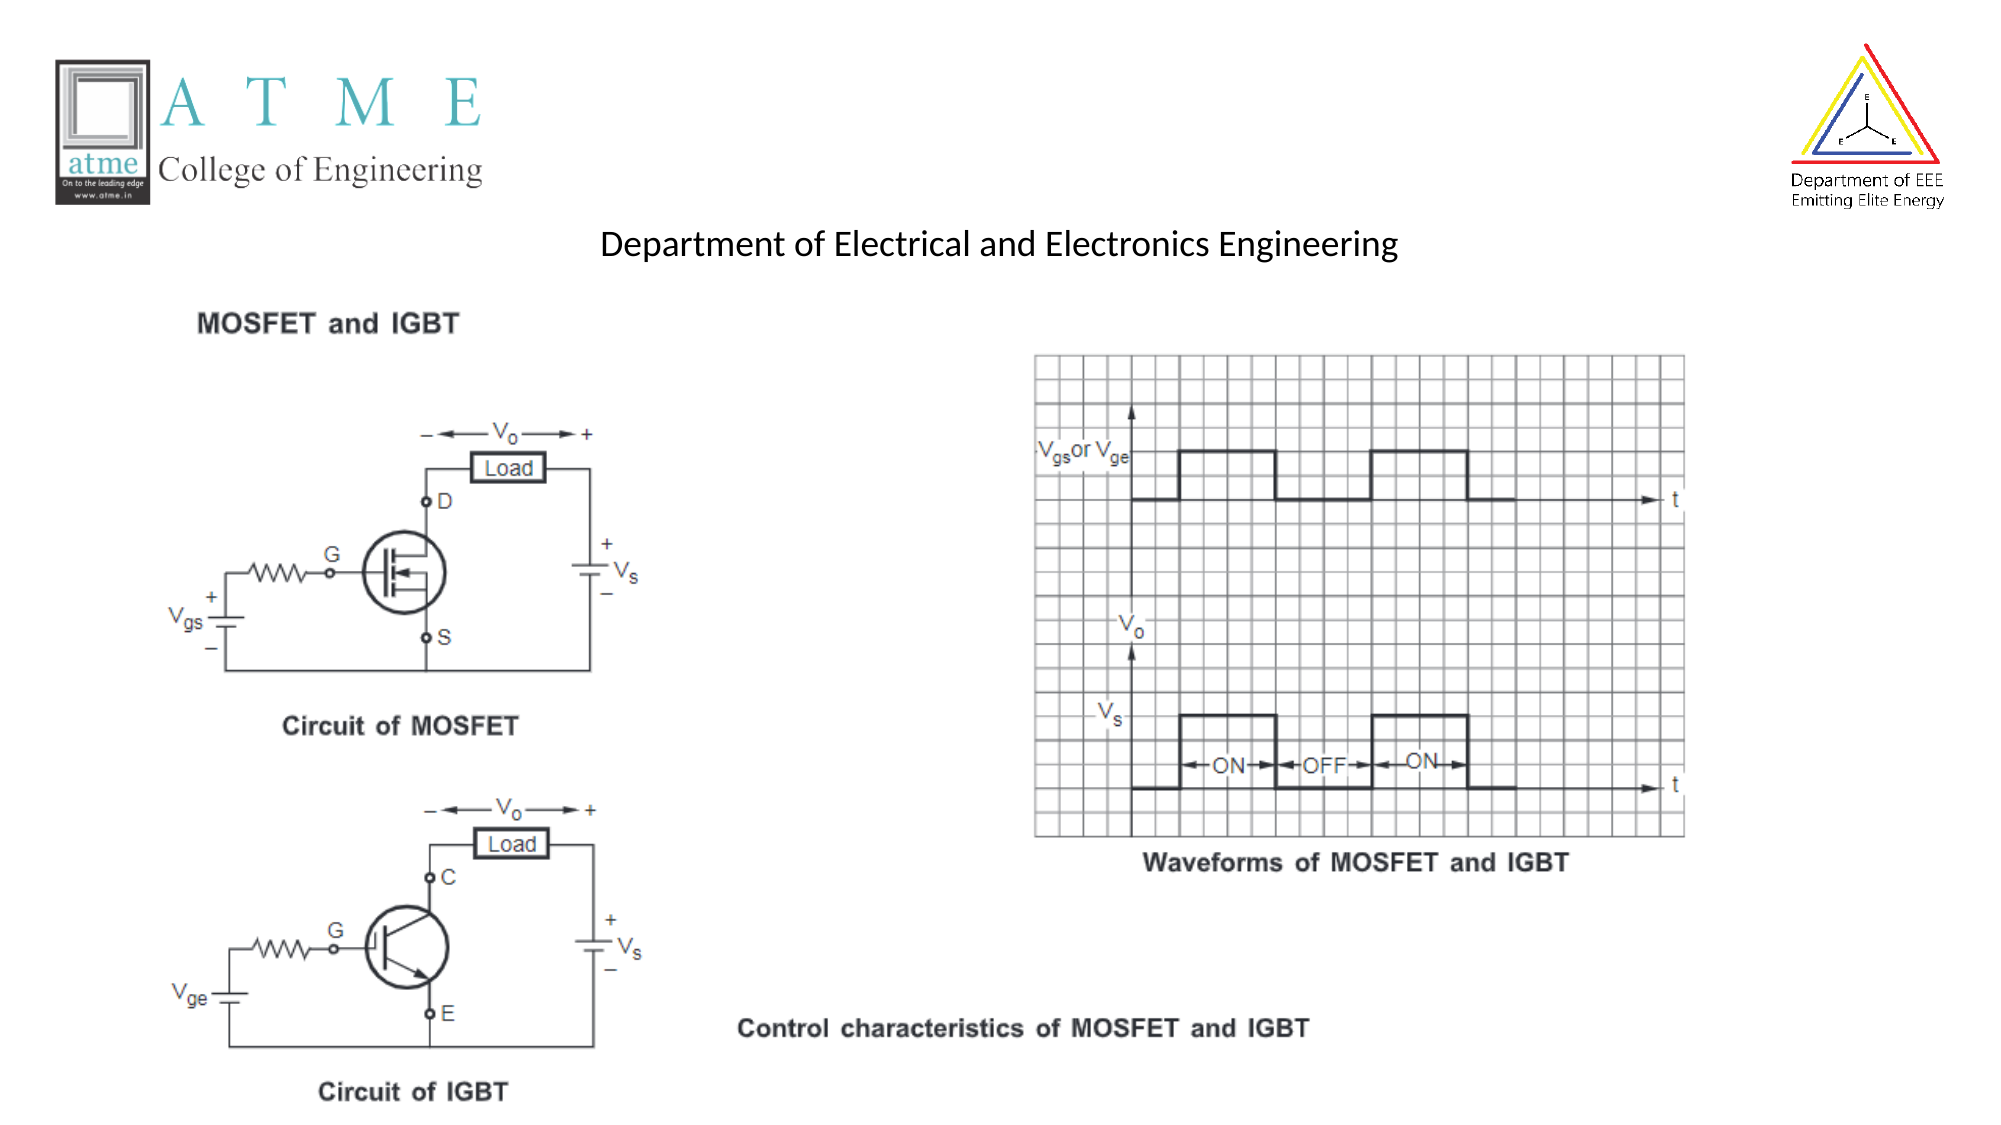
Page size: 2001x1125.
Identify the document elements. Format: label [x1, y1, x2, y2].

picture [193, 301, 467, 347]
picture [152, 780, 666, 1125]
picture [731, 1006, 1321, 1057]
picture [152, 401, 652, 703]
picture [273, 707, 531, 758]
picture [49, 51, 488, 212]
picture [1783, 37, 1948, 212]
picture [1025, 346, 1693, 886]
